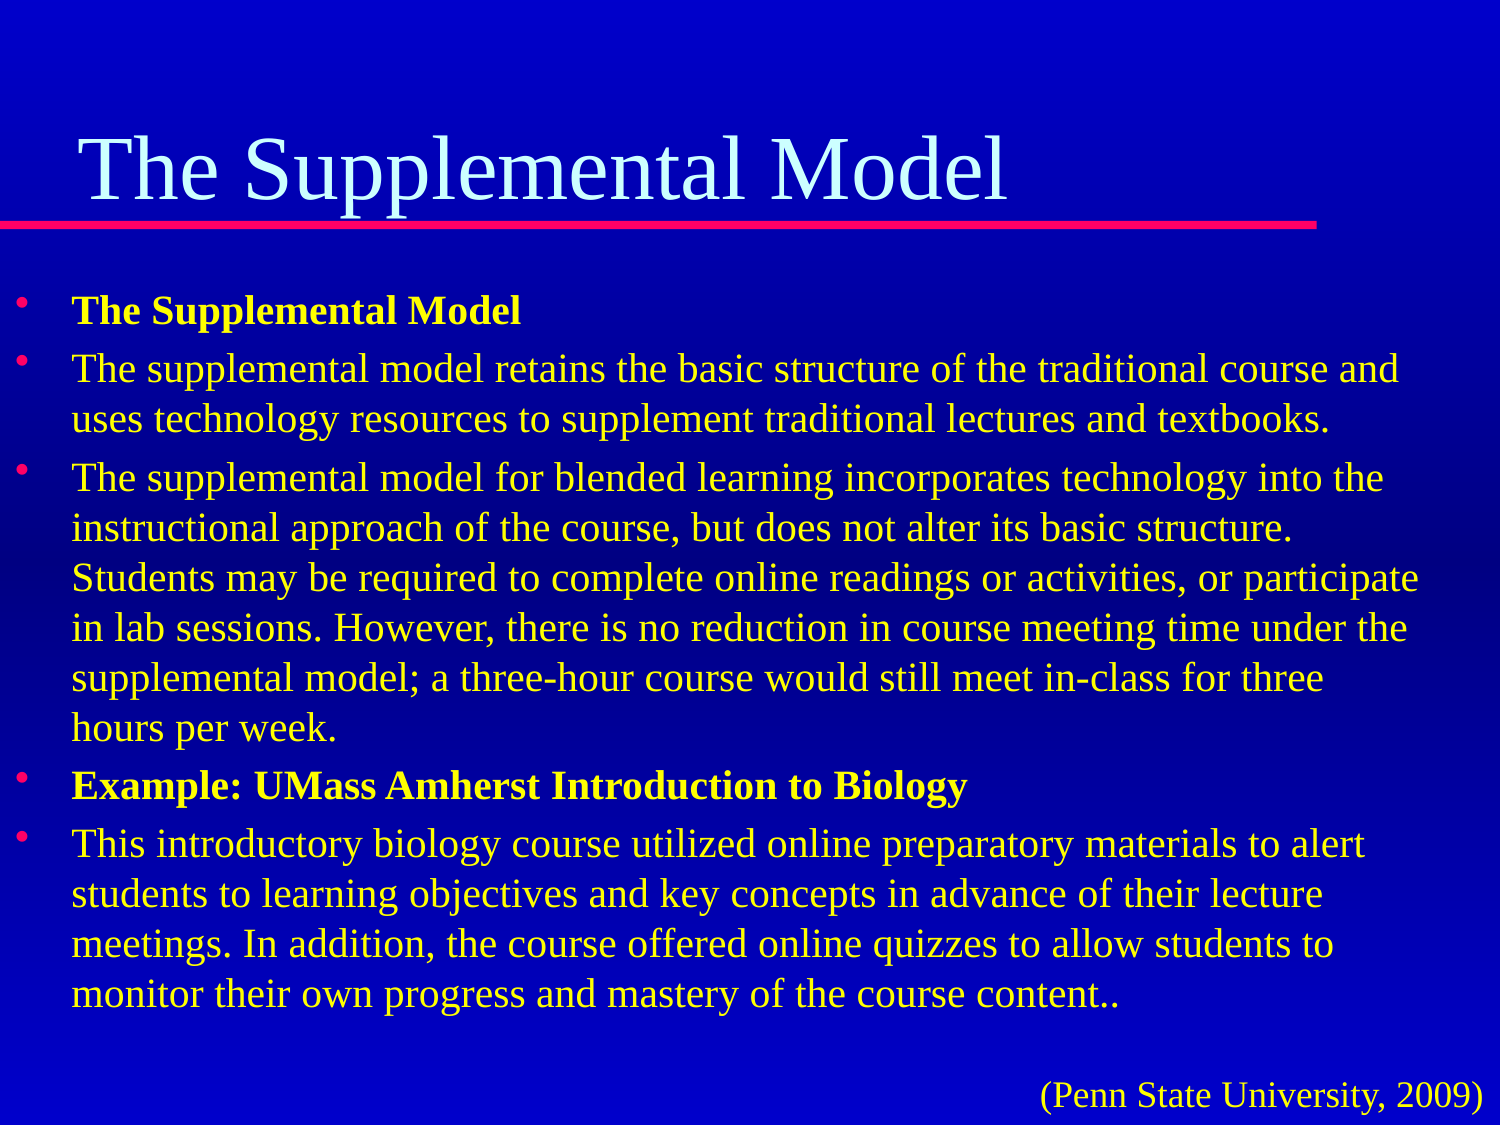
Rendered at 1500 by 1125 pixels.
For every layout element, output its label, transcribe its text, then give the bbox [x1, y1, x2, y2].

title The Supplemental Model [62, 43, 1338, 226]
text_box (Penn State University, 2009) [1025, 1062, 1500, 1123]
list The Supplemental Model The supplemental model retains the basic structure of the traditional course and uses technology resources to supplement traditional lectures and textbooks. The supplemental model for blended learning incorporates technology into the instructional approach of the course, but does not alter its basic structure. Students may be required to complete online readings or activities, or participate in lab sessions. However, there is no reduction in course meeting time under the supplemental model; a three-hour course would still meet in-class for three hours per week. Example: UMass Amherst Introduction to Biology This introductory biology course utilized online preparatory materials to alert students to learning objectives and key concepts in advance of their lecture meetings. In addition, the course offered online quizzes to allow students to monitor their own progress and mastery of the course content.. [0, 274, 1438, 951]
